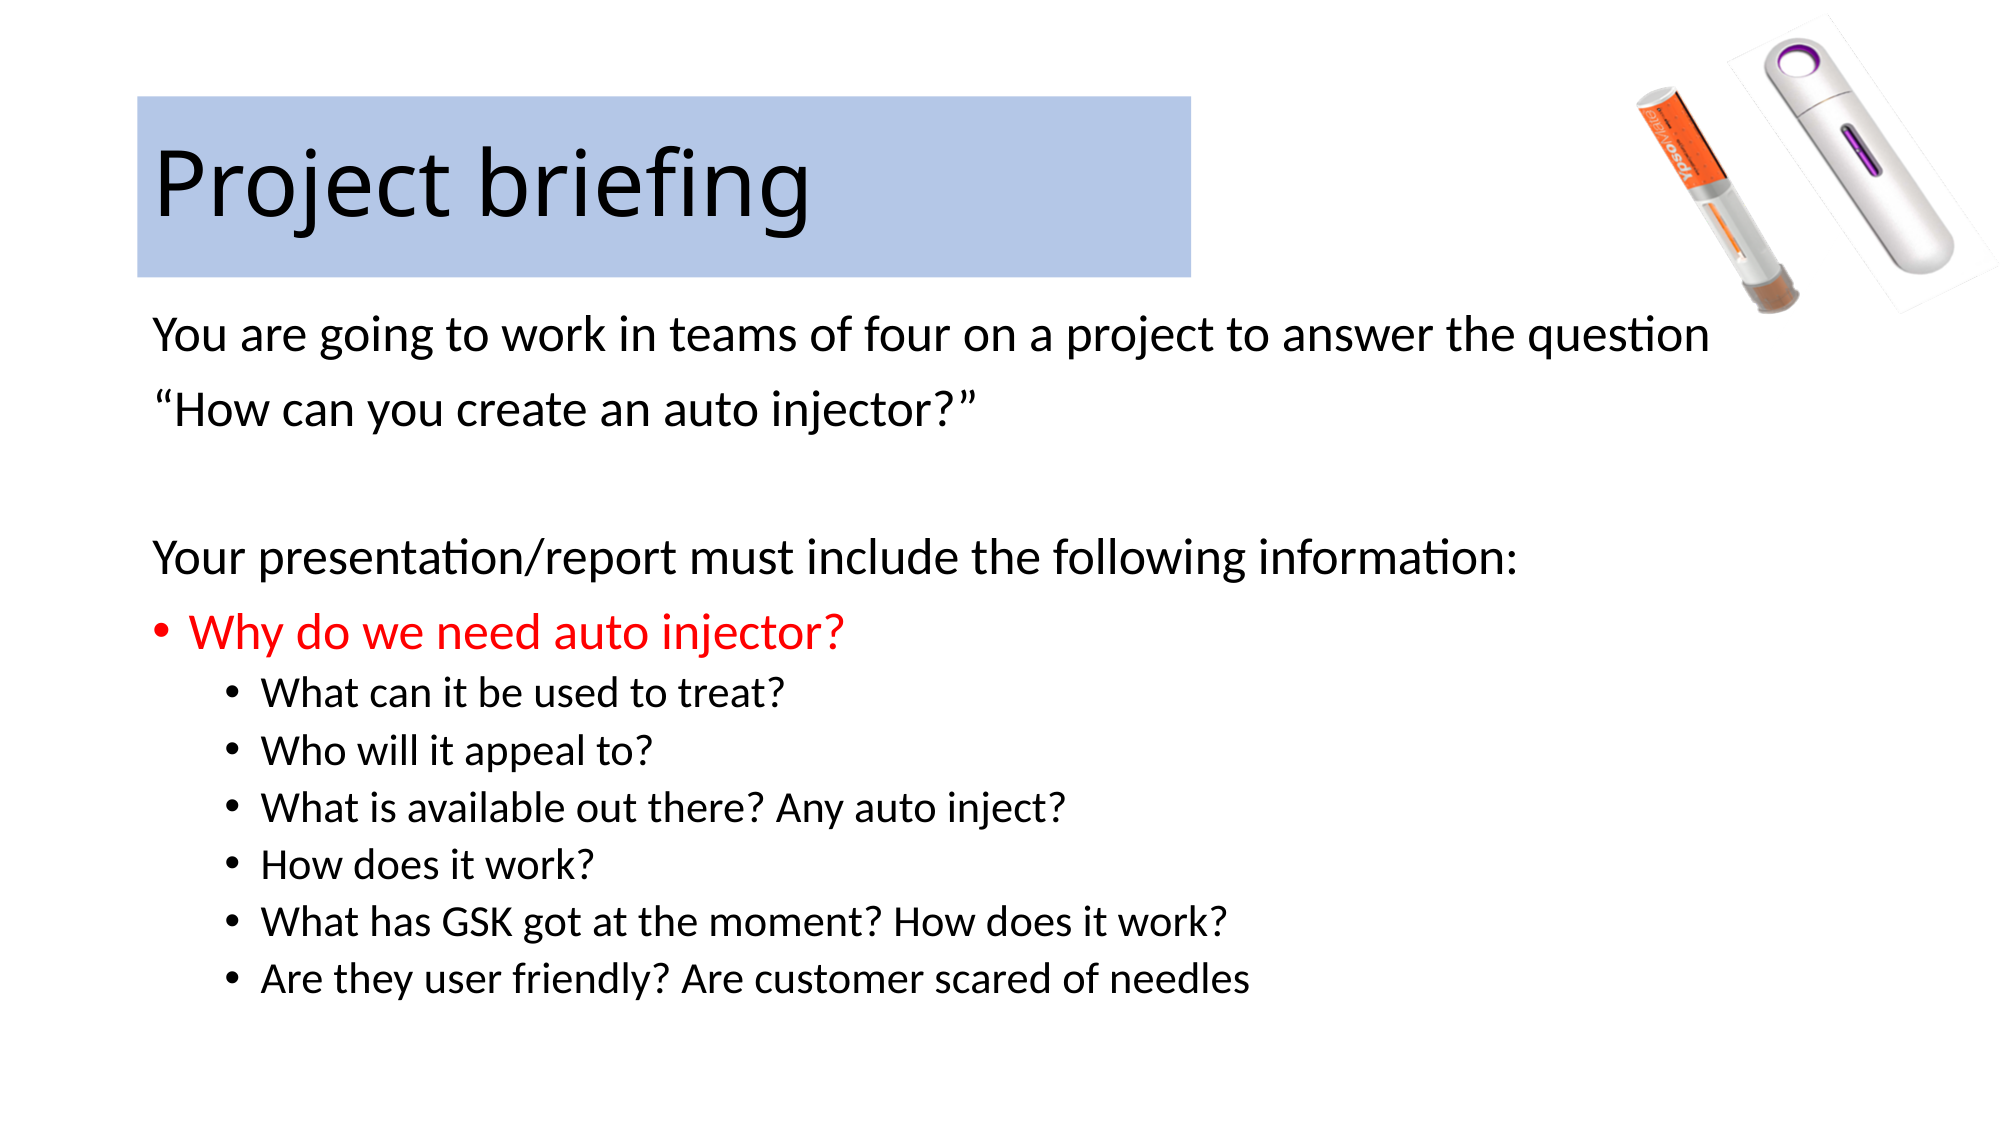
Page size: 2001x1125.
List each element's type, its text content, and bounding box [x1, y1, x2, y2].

picture [1537, 13, 2000, 361]
title Project briefing [137, 96, 1192, 278]
list You are going to work in teams of four on a project to answer the question “How can you create an auto injector?” Your presentation/report must include the following information: Why do we need auto injector? What can it be used to treat? Who will it appeal to? What is available out there? Any auto inject? How does it work? What has GSK got at the moment? How does it work? Are they user friendly? Are customer scared of needles [137, 299, 1863, 1014]
